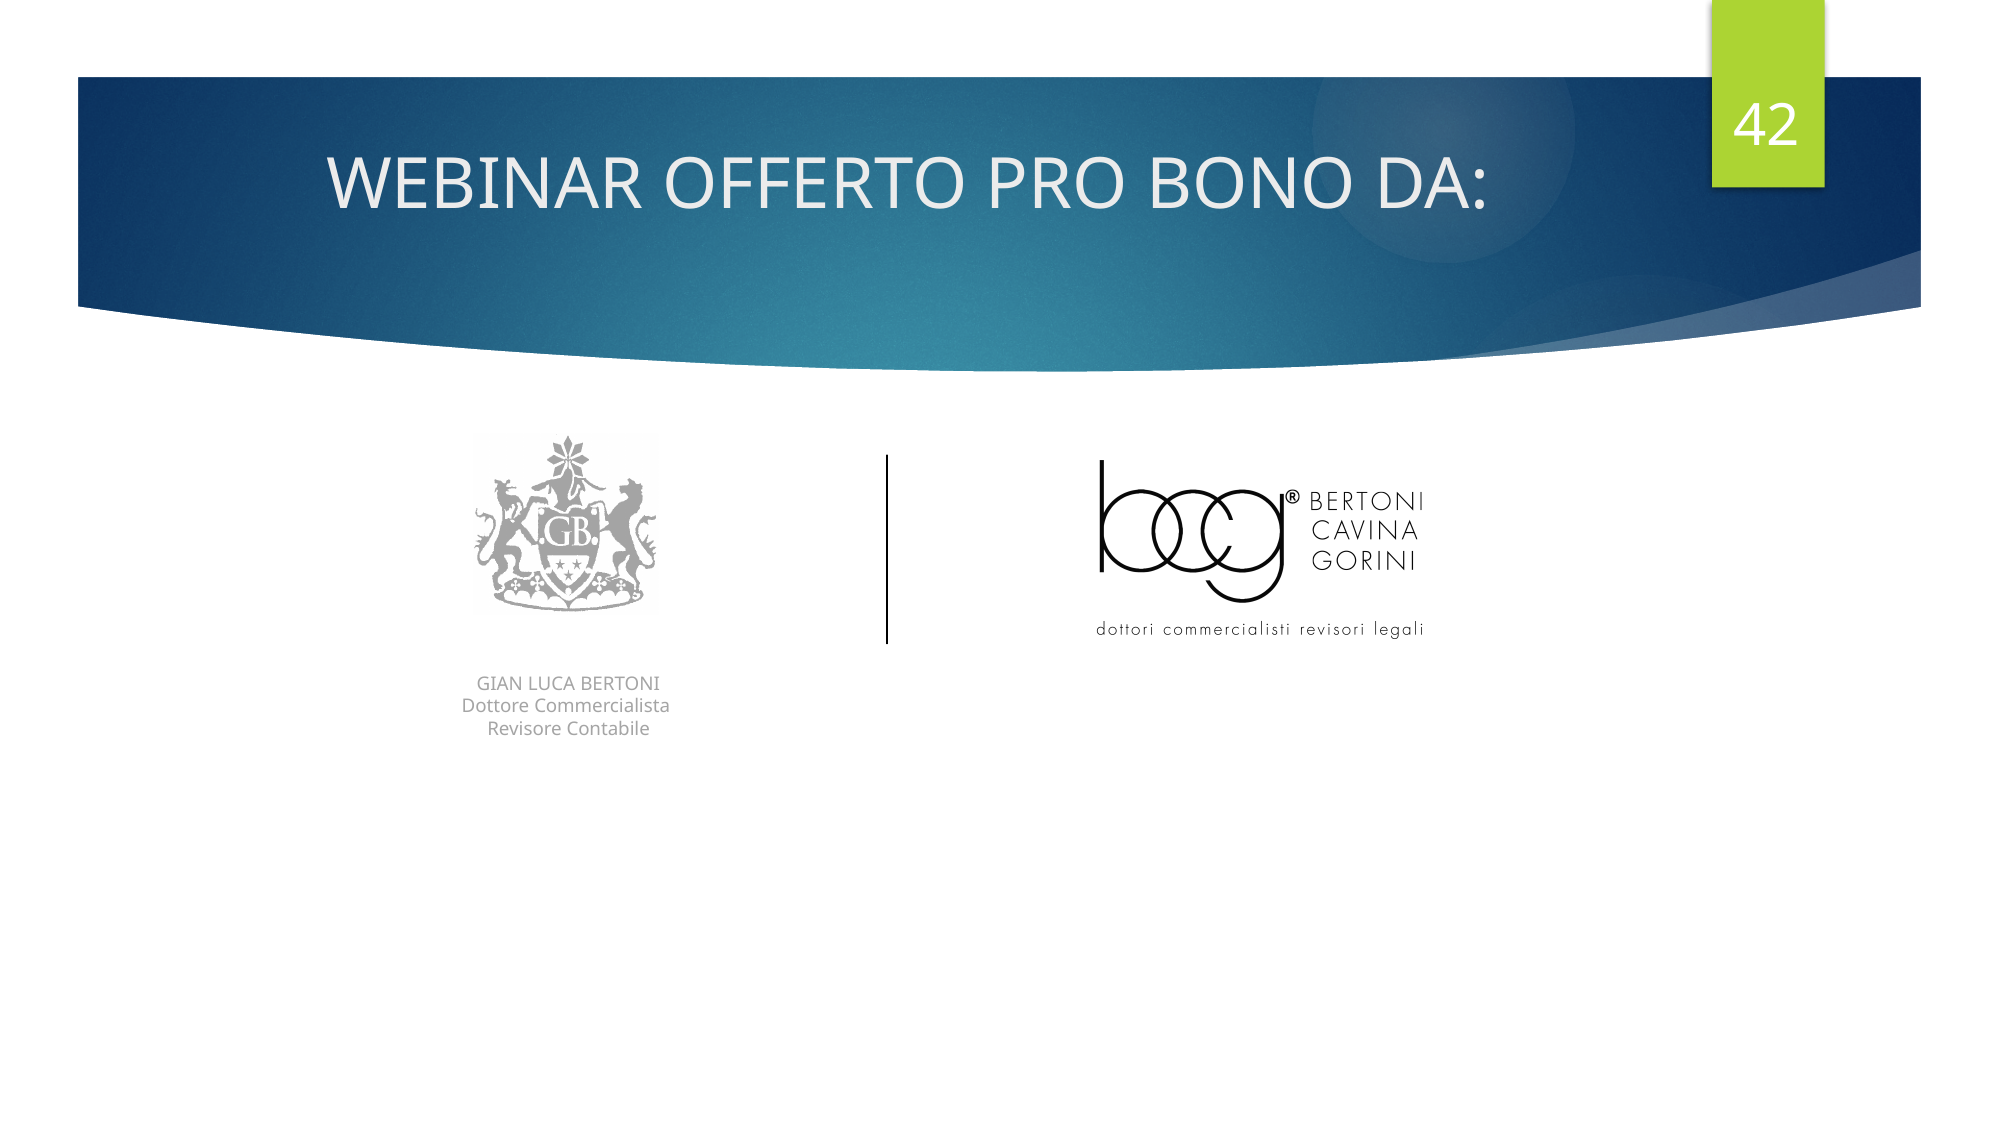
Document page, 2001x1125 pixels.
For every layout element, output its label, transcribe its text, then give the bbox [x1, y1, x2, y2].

title WEBINAR OFFERTO PRO BONO DA: [189, 174, 1627, 276]
slide_number 42 [1698, 48, 1836, 175]
text_box GIAN LUCA BERTONI Dottore Commercialista Revisore Contabile [425, 664, 716, 747]
picture [1087, 377, 1432, 722]
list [472, 433, 659, 615]
